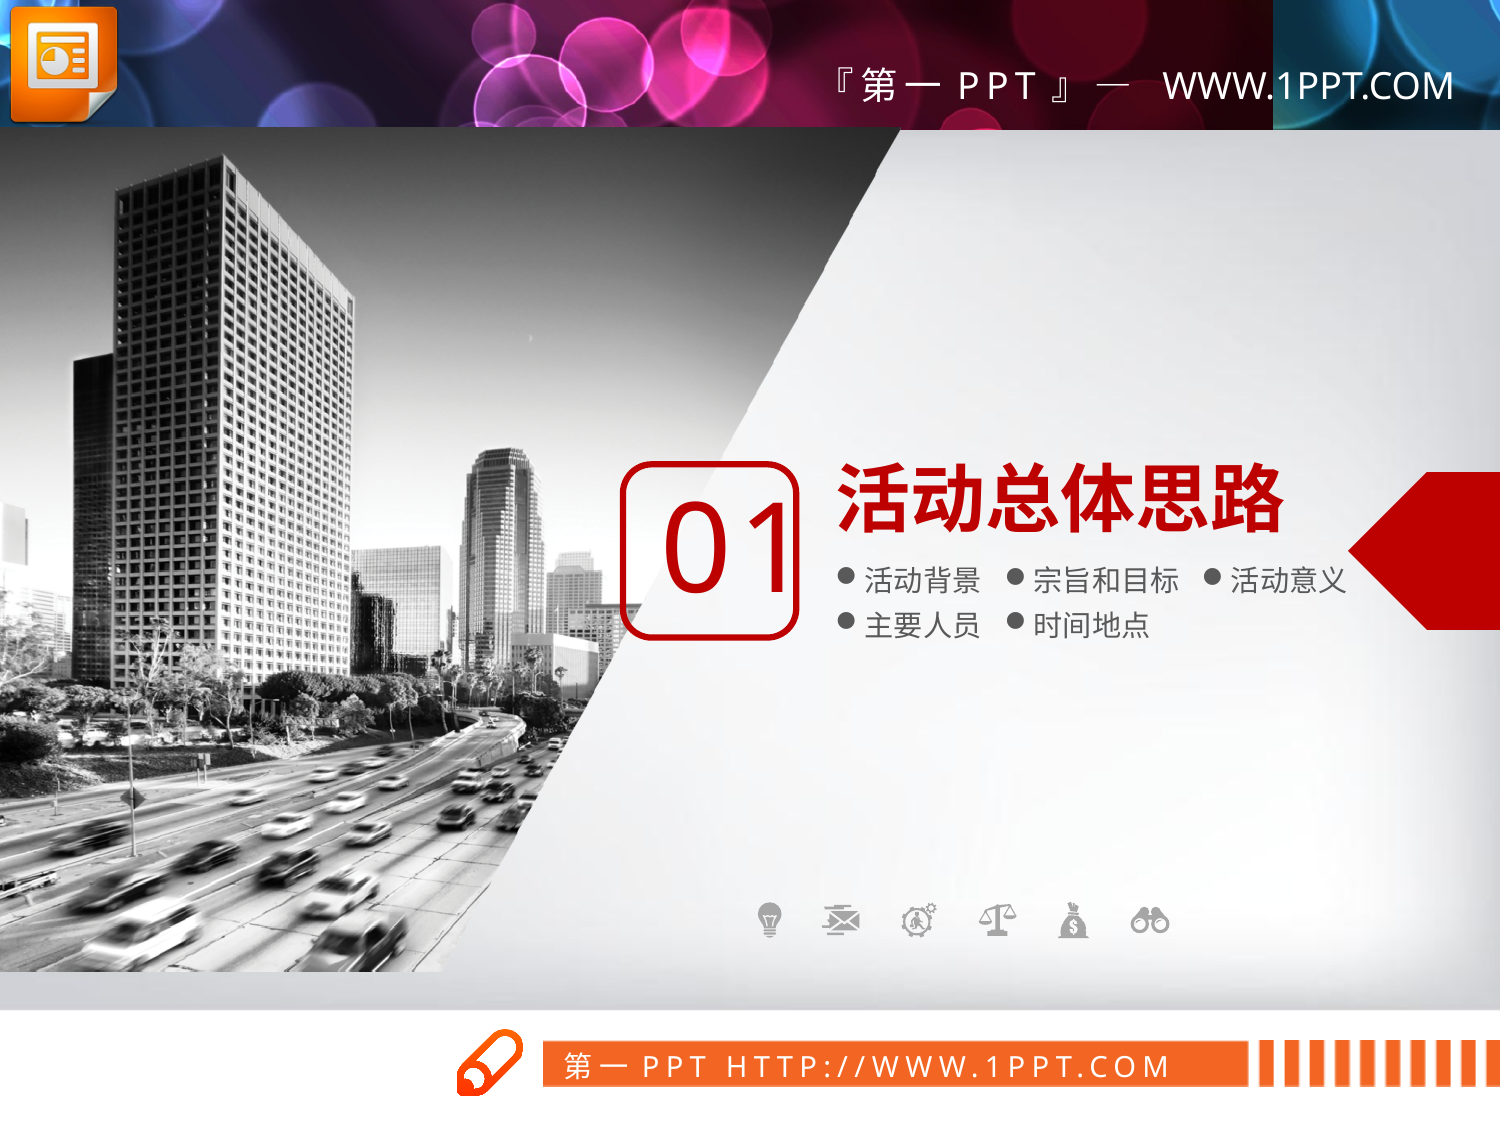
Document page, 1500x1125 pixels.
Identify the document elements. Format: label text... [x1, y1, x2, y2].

text_box [1348, 472, 1500, 630]
picture [543, 1040, 1500, 1087]
text_box 主要人员 [906, 607, 1004, 643]
text_box [978, 904, 1017, 936]
text_box 时间地点 [1004, 607, 1197, 643]
text_box 活动背景 [906, 561, 1028, 597]
text_box 宗旨和目标 [1004, 562, 1197, 598]
text_box [906, 902, 937, 938]
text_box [1057, 901, 1090, 939]
picture [0, 0, 1500, 1012]
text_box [1130, 906, 1170, 934]
text_box 活动总体思路 [906, 451, 1314, 542]
text_box 活动意义 [1201, 562, 1394, 598]
